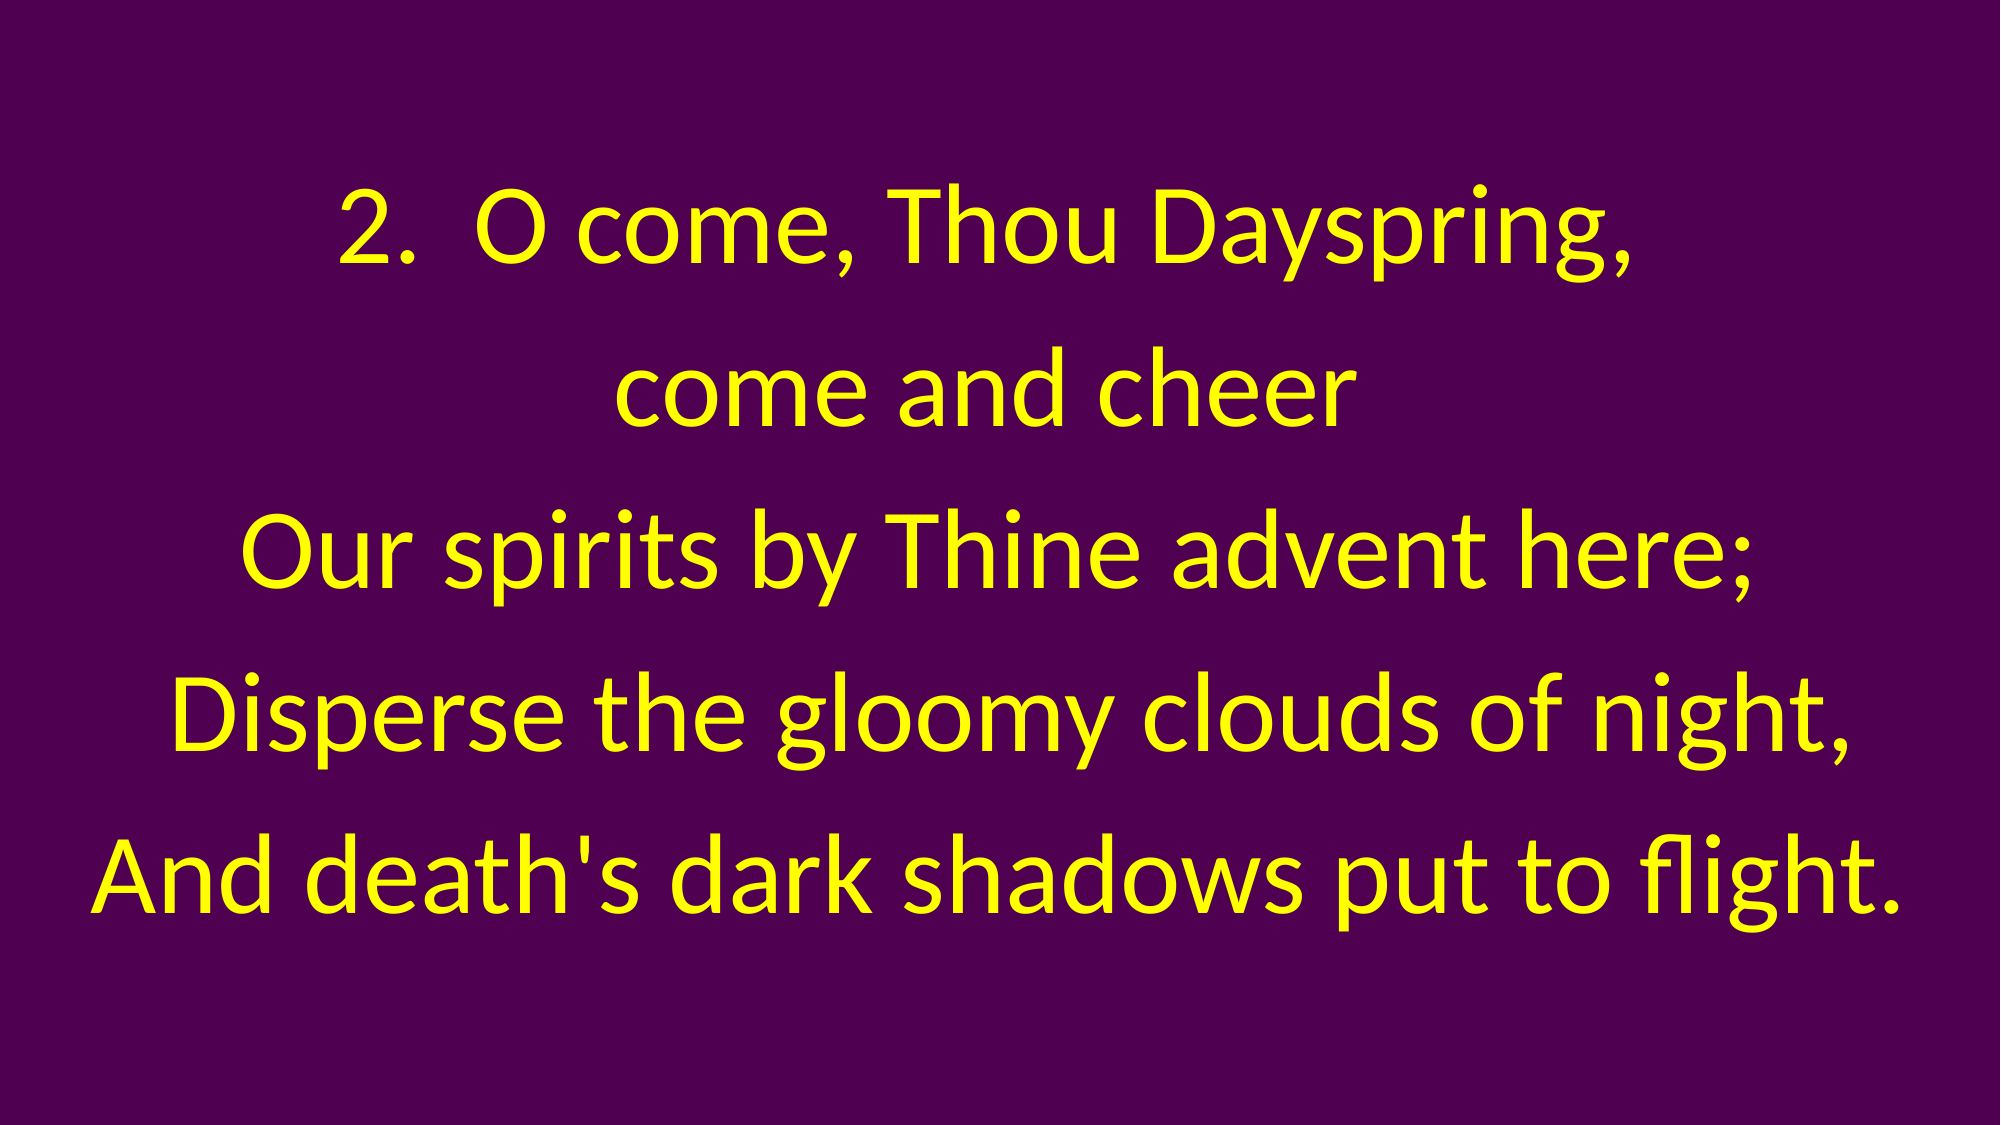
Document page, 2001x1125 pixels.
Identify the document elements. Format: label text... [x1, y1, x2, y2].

text_box 2. O come, Thou Dayspring, come and cheer Our spirits by Thine advent here; Disperse the gloomy clouds of night, And death's dark shadows put to flight. [0, 141, 2000, 944]
